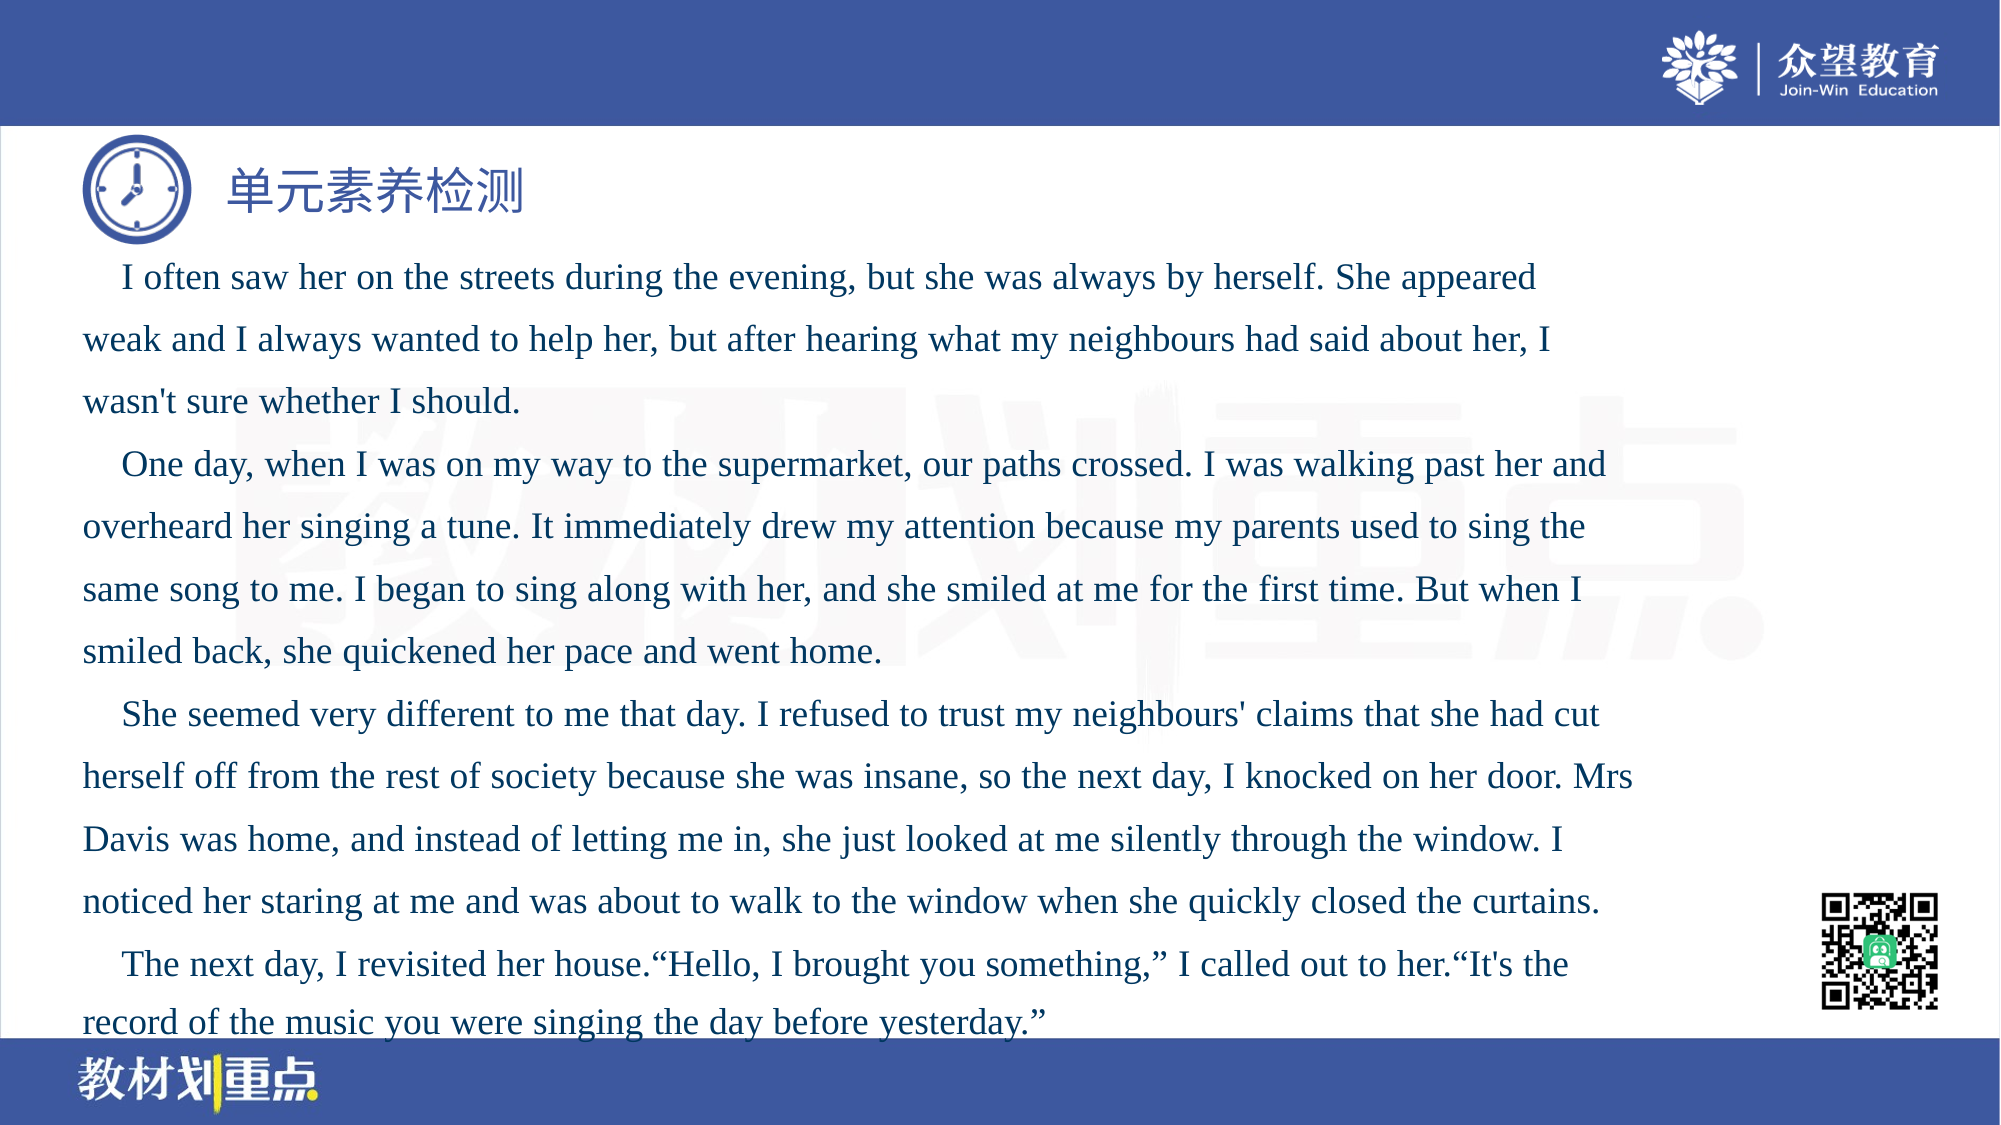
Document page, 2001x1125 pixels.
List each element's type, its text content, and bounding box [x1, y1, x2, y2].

picture [0, 0, 2000, 1125]
text_box I often saw her on the streets during the evening, but she was always by herself. She appeared weak and I always wanted to help her, but after hearing what my neighbours had said about her, I wasn't sure whether I should. One day, when I was on my way to the supermarket, our paths crossed. I was walking past her and overheard her singing a tune. It immediately drew my attention because my parents used to sing the same song to me. I began to sing along with her, and she smiled at me for the first time. But when I smiled back, she quickened her pace and went home. She seemed very different to me that day. I refused to trust my neighbours' claims that she had cut herself off from the rest of society because she was insane, so the next day, I knocked on her door. Mrs Davis was home, and instead of letting me in, she just looked at me silently through the window. I noticed her staring at me and was about to walk to the window when she quickly closed the curtains. The next day, I revisited her house.“Hello, I brought you something,” I called out to her.“It's the record of the music you were singing the day before yesterday.” [82, 234, 1817, 1037]
